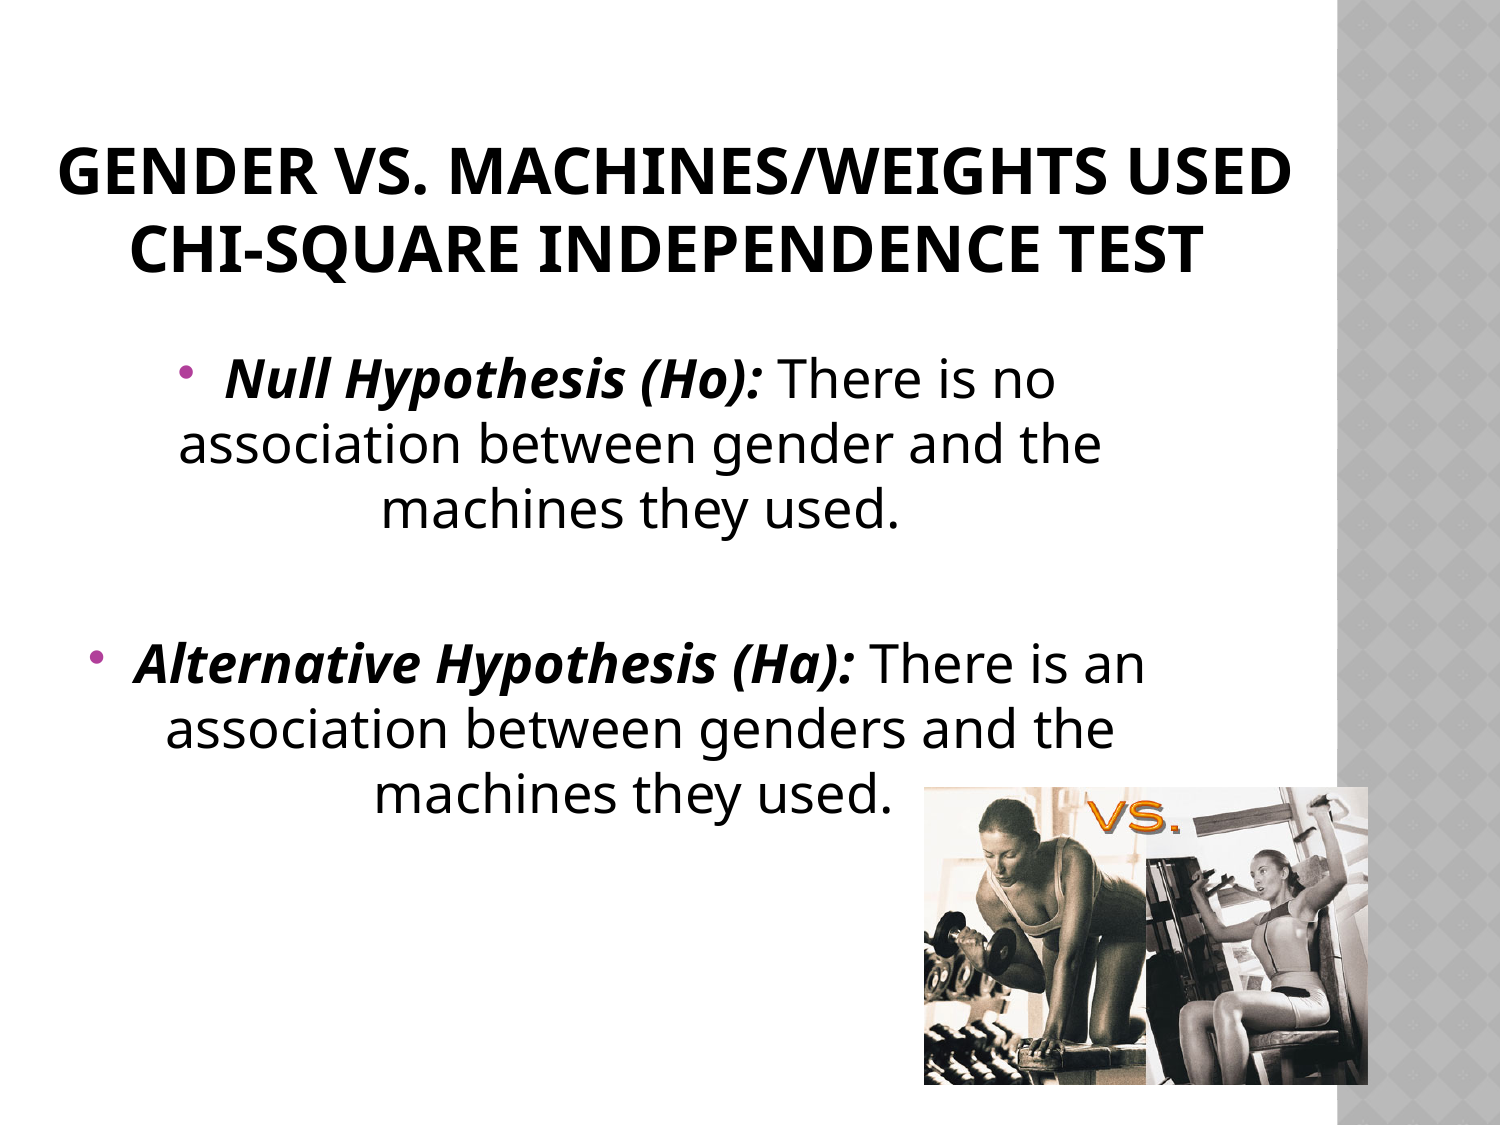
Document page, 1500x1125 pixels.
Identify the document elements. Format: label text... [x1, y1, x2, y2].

list Null Hypothesis (Ho): There is no association between gender and the machines they used. Alternative Hypothesis (Ha): There is an association between genders and the machines they used. [75, 337, 1163, 990]
picture [924, 787, 1368, 1085]
title Gender vs. Machines/Weights Used Chi-Square Independence Test [37, 24, 1313, 363]
